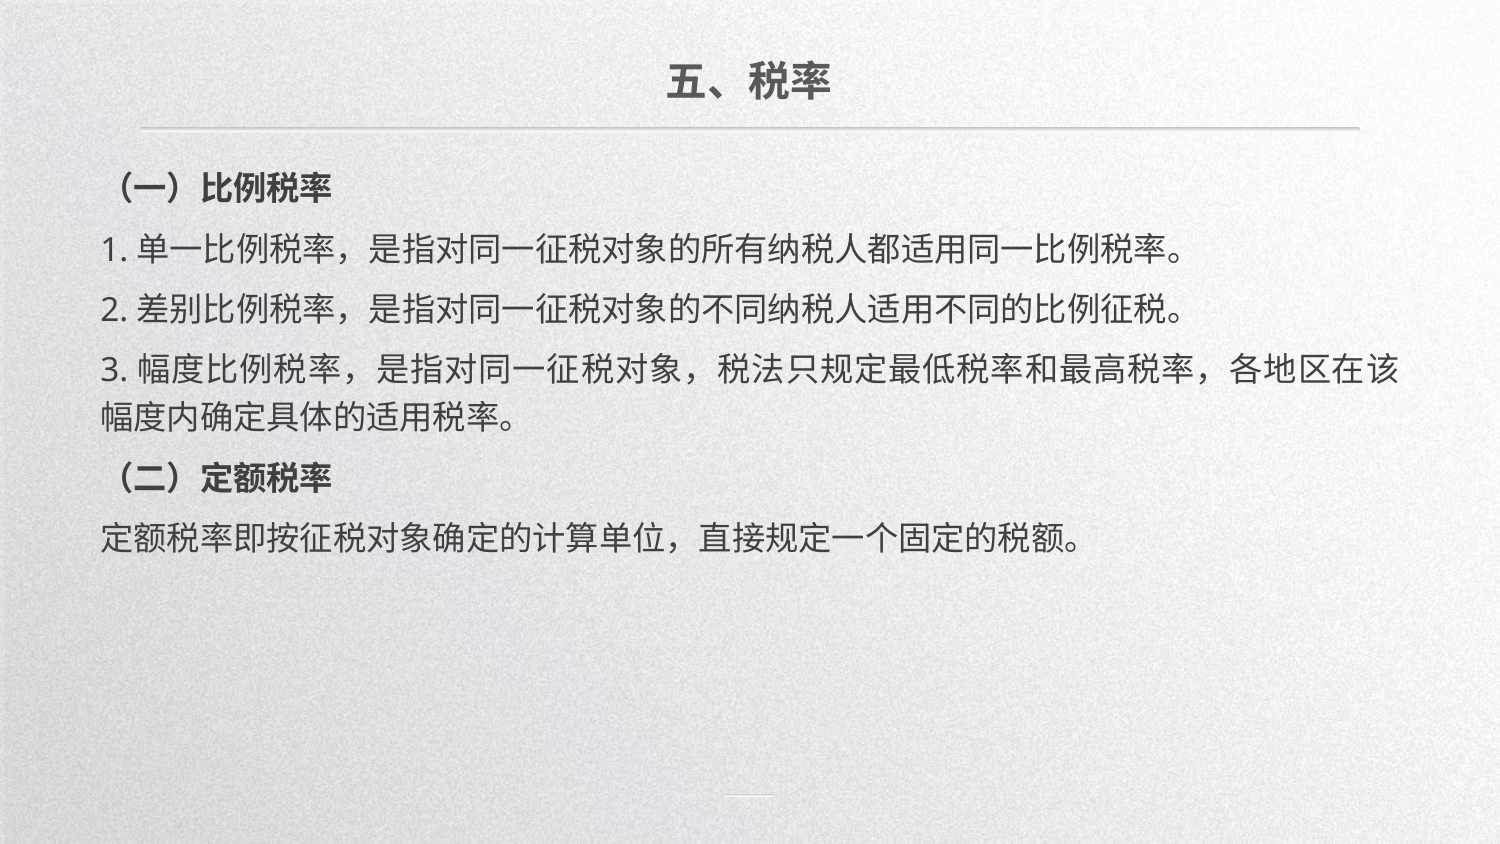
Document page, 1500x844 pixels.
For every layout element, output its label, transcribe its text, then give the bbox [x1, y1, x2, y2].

text_box （一）比例税率 1.单一比例税率，是指对同一征税对象的所有纳税人都适用同一比例税率。 2.差别比例税率，是指对同一征税对象的不同纳税人适用不同的比例征税。 3.幅度比例税率，是指对同一征税对象，税法只规定最低税率和最高税率，各地区在该幅度内确定具体的适用税率。 （二）定额税率 定额税率即按征税对象确定的计算单位，直接规定一个固定的税额。 [100, 159, 1400, 618]
picture [0, 0, 1500, 844]
text_box 五、税率 [459, 49, 1038, 111]
